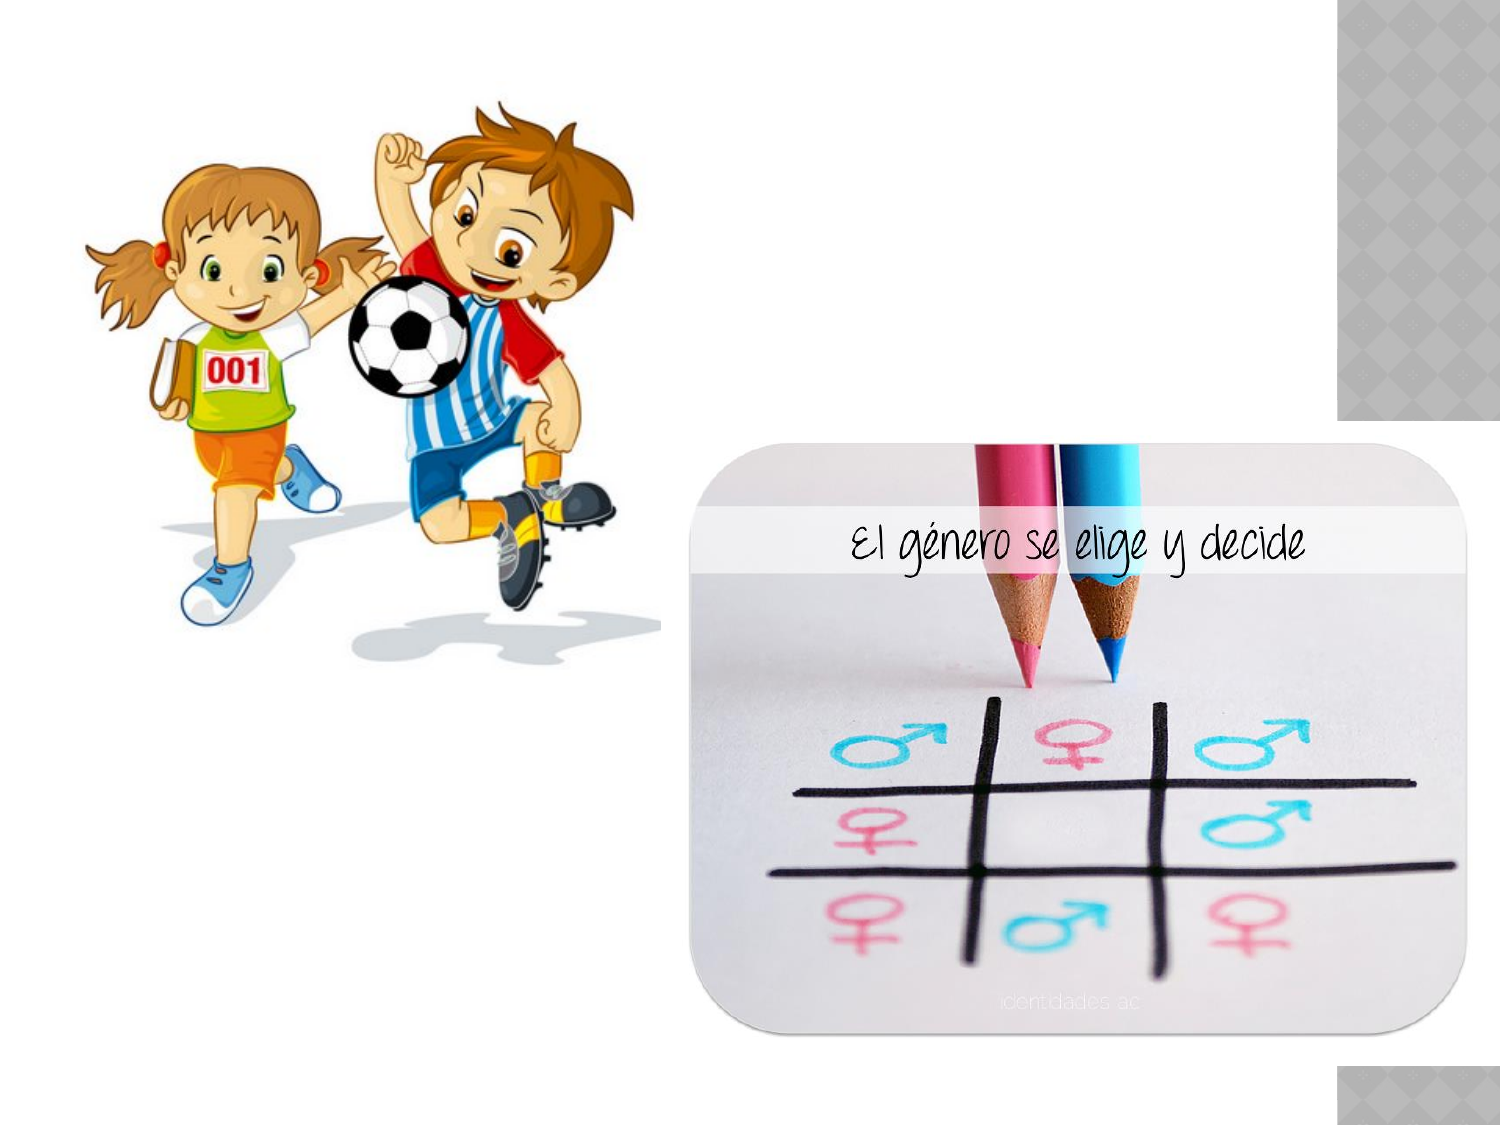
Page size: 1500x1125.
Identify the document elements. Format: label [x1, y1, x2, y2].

picture [69, 81, 1500, 1066]
